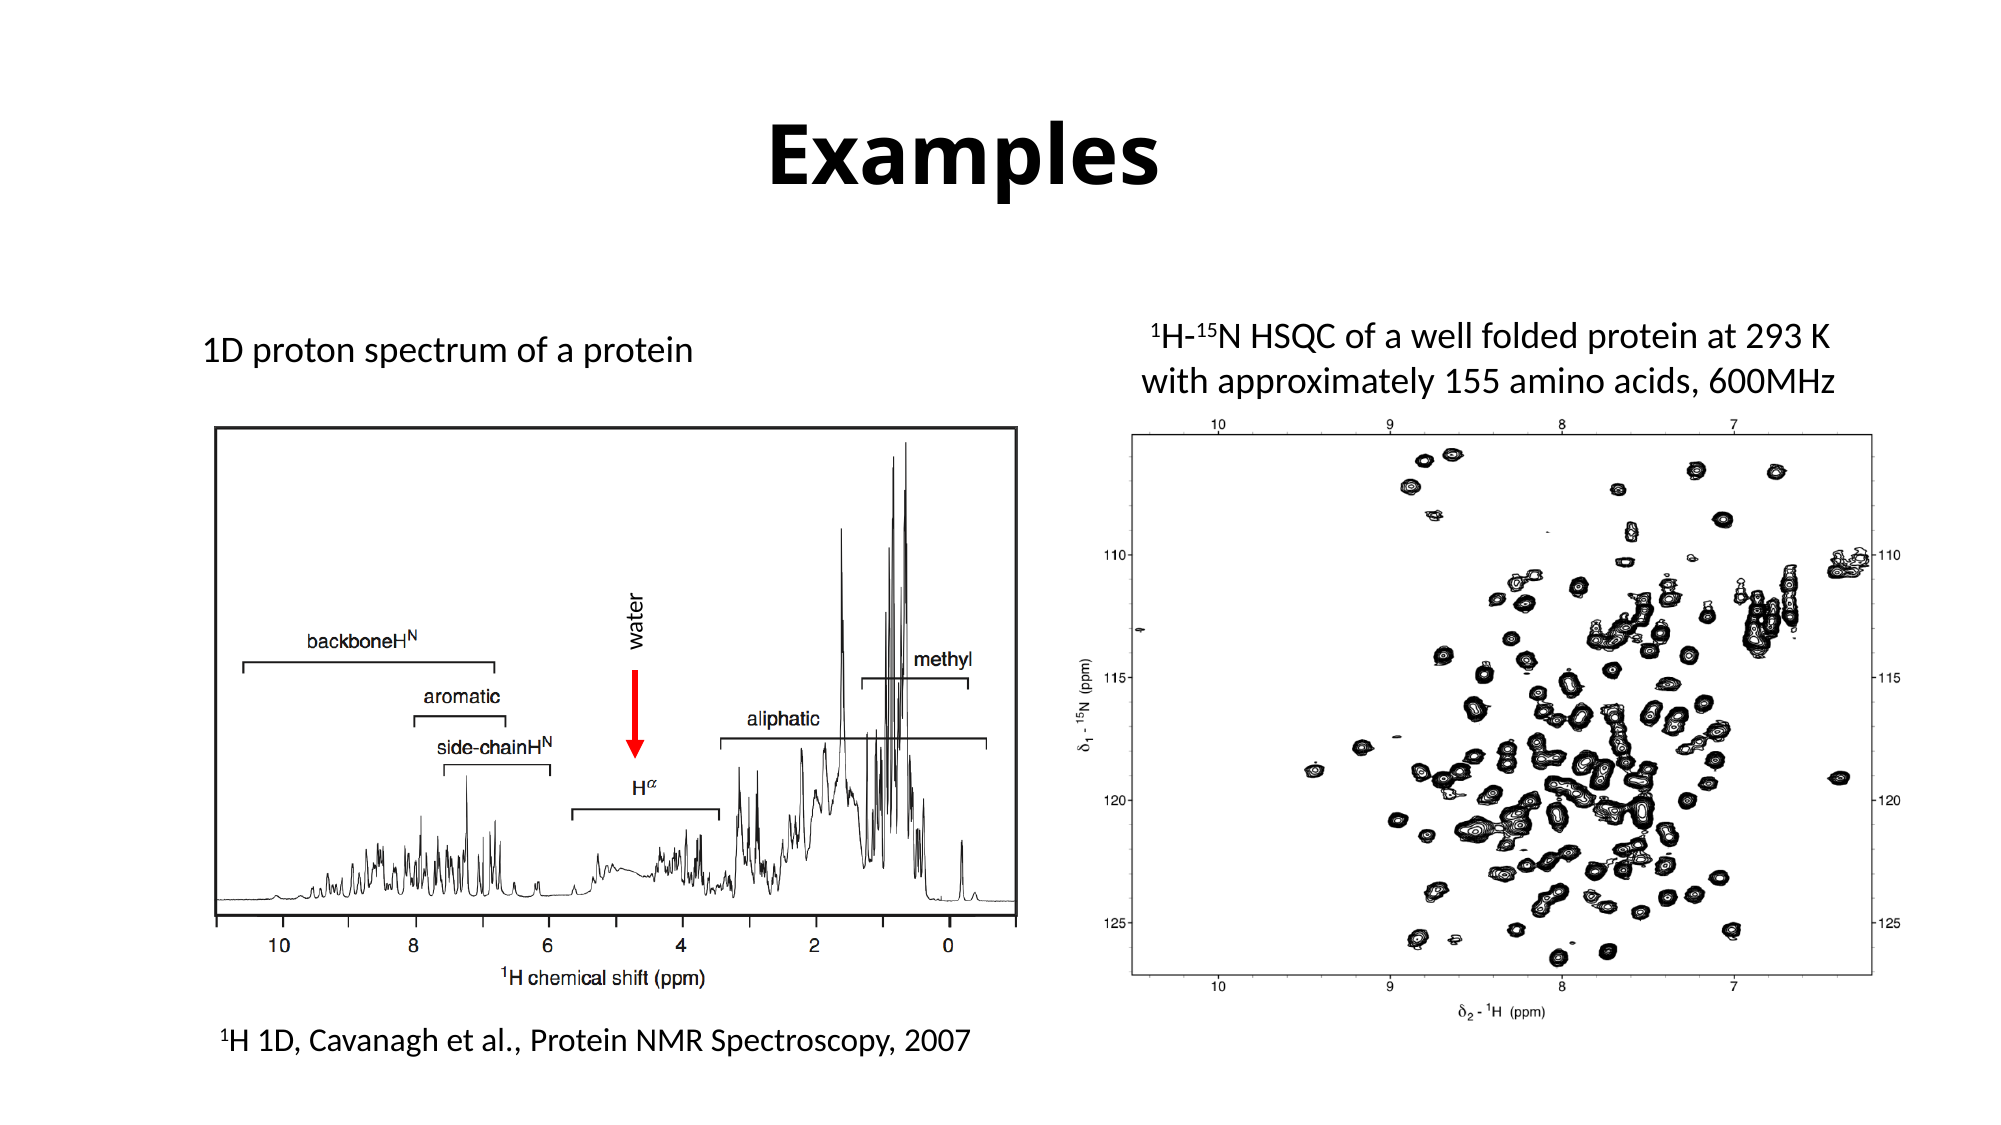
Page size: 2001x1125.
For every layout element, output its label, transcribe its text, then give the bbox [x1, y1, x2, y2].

text_box 1H 1D, Cavanagh et al., Protein NMR Spectroscopy, 2007 [204, 1010, 1114, 1066]
picture [207, 409, 1026, 991]
picture [1045, 351, 1958, 1057]
text_box 1H-15N HSQC of a well folded protein at 293 K with approximately 155 amino acids, 600MHz [1126, 304, 1851, 351]
text_box Examples [212, 53, 1713, 262]
text_box 1D proton spectrum of a protein [186, 317, 1018, 378]
